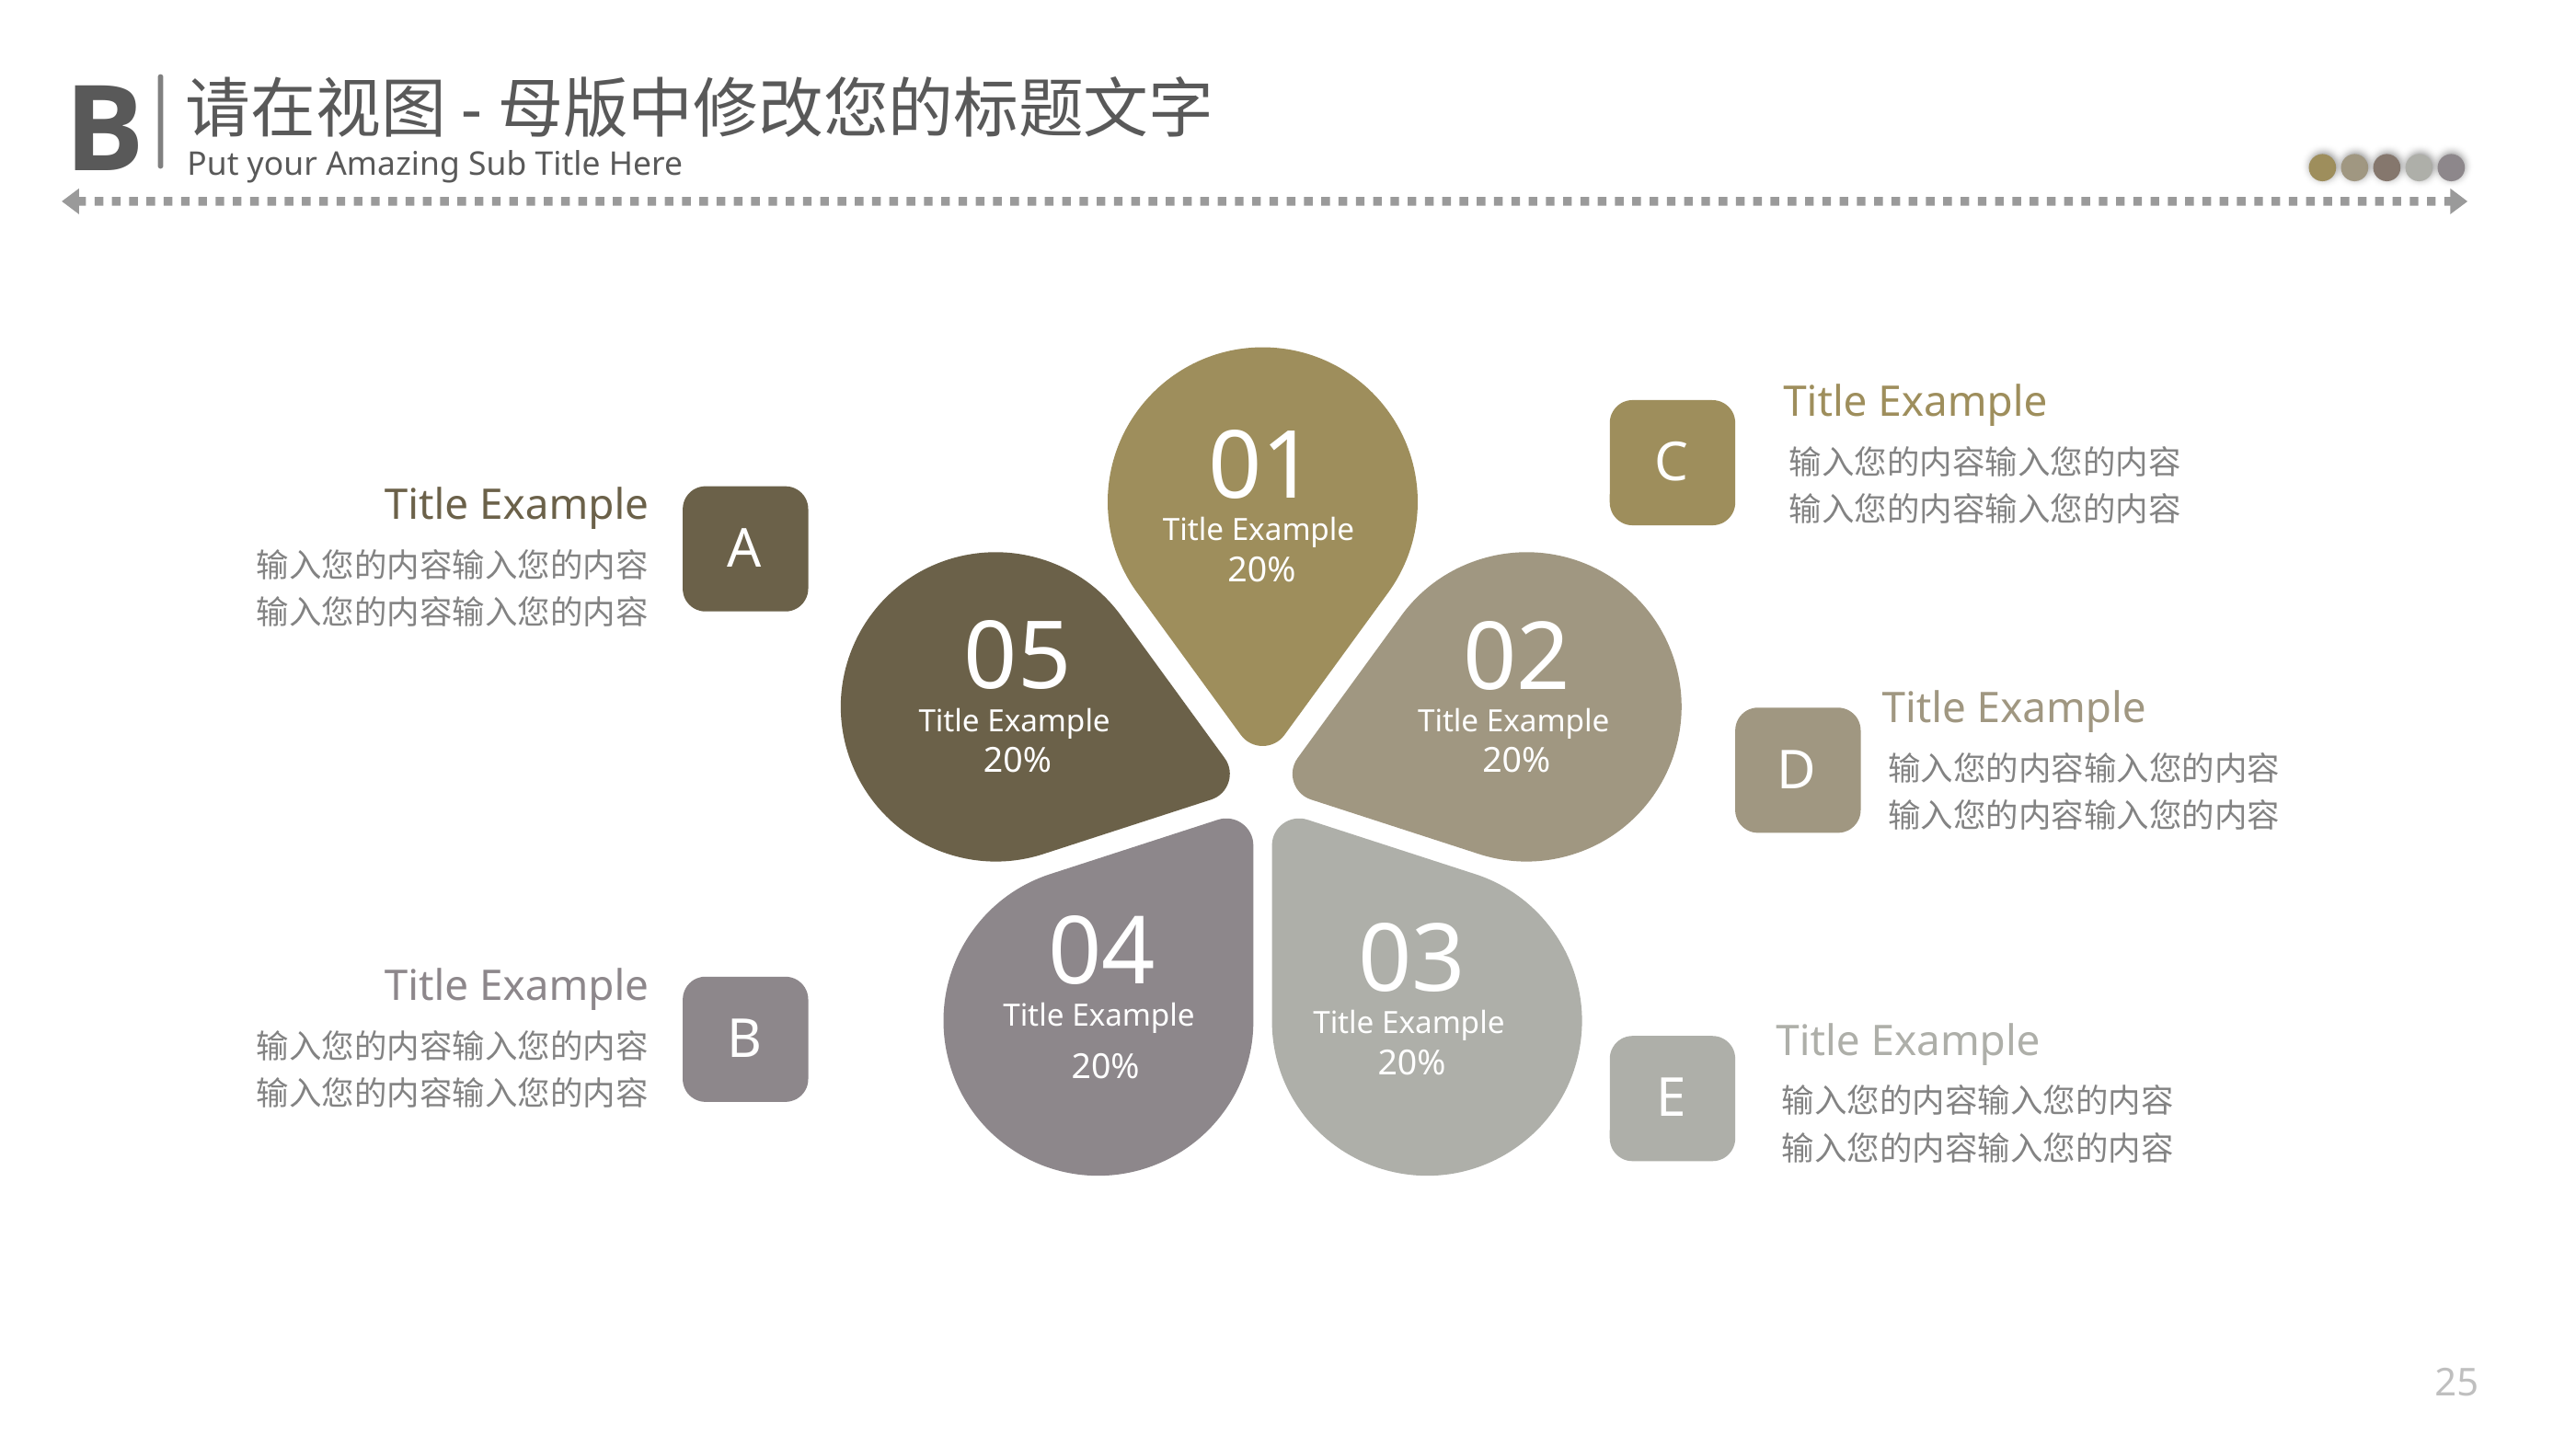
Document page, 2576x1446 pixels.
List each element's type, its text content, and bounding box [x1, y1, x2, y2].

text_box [840, 552, 1231, 862]
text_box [241, 476, 809, 638]
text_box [1107, 347, 1419, 747]
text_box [1292, 552, 1683, 862]
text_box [943, 818, 1254, 1176]
text_box 25 [2415, 1352, 2499, 1433]
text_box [1734, 680, 2281, 841]
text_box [1271, 818, 1582, 1176]
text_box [1609, 1012, 2175, 1174]
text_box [1609, 373, 2182, 534]
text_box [241, 958, 809, 1119]
